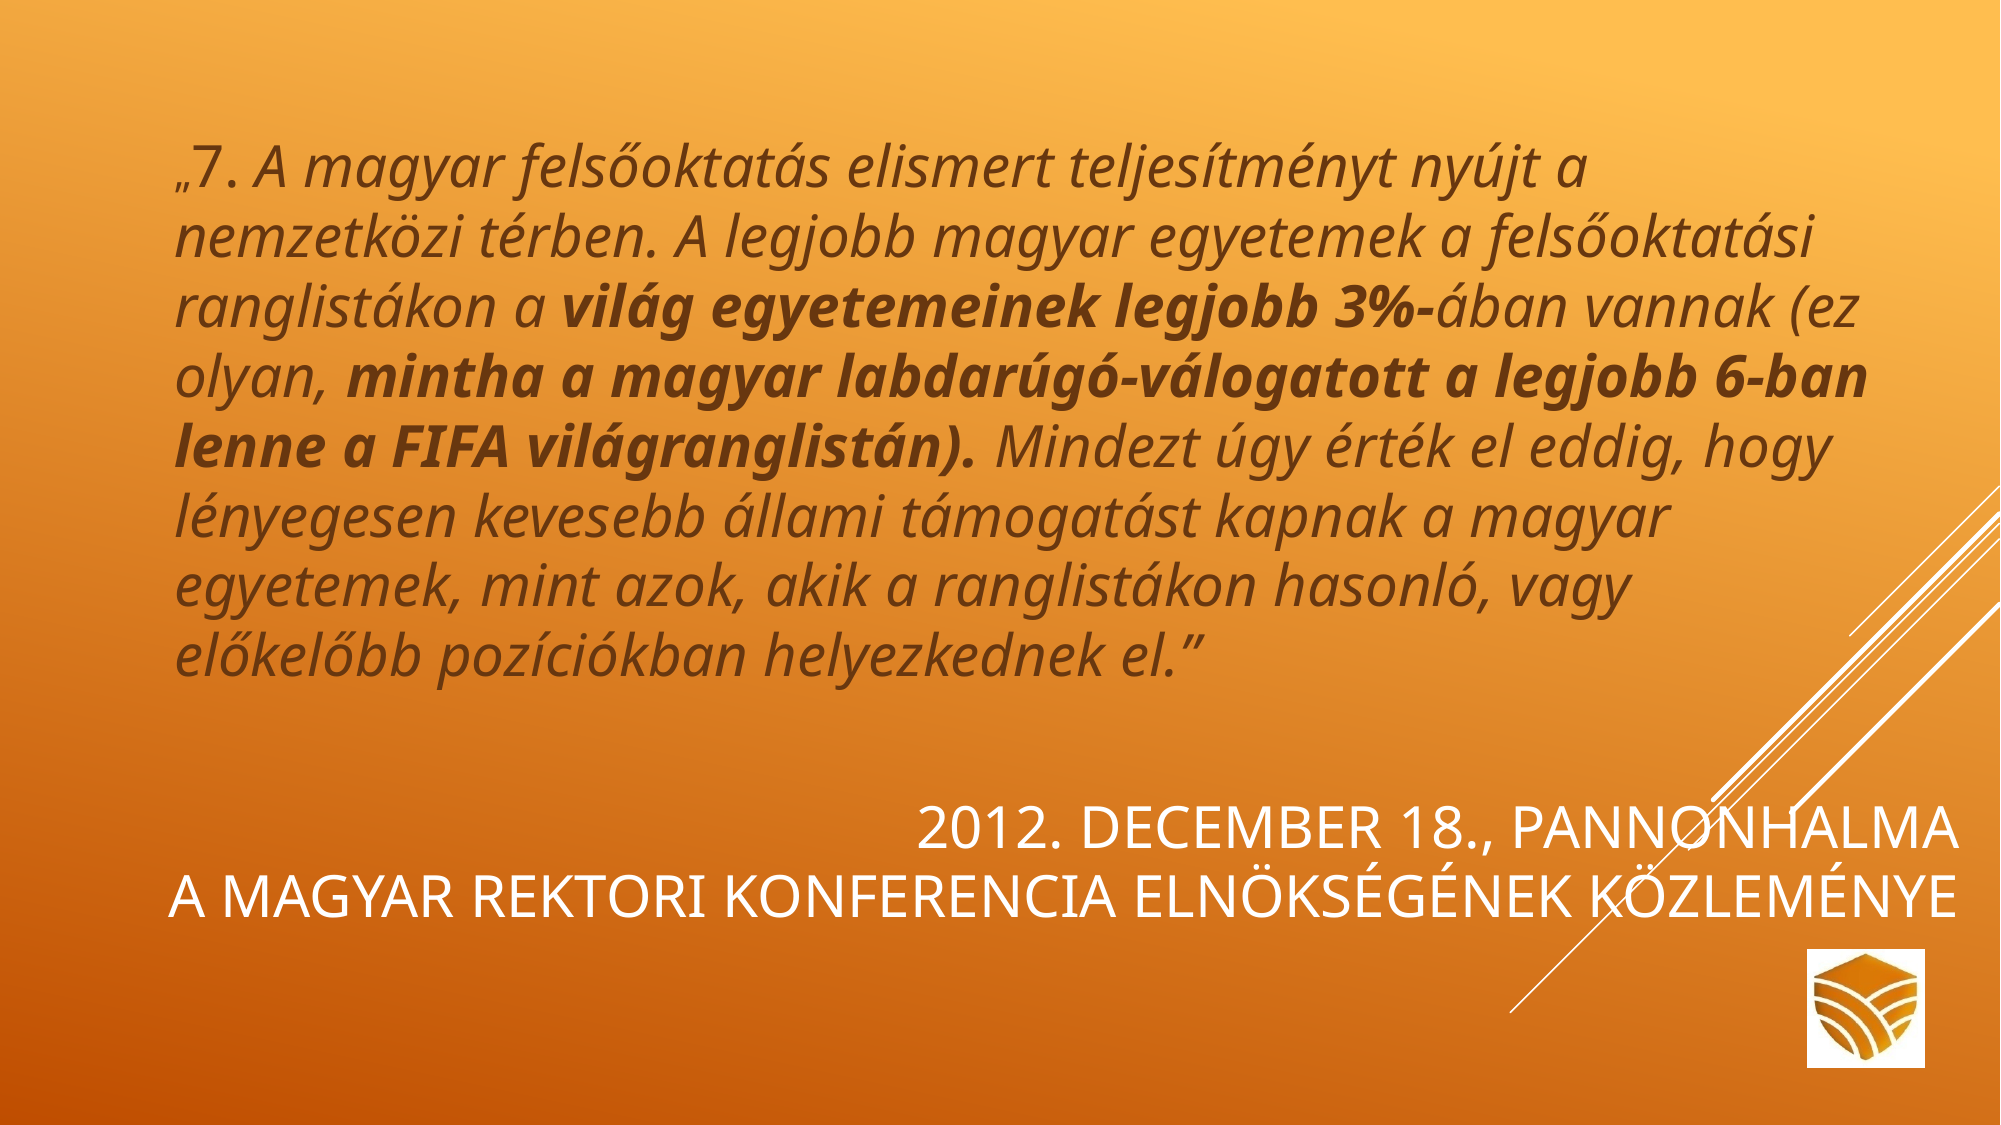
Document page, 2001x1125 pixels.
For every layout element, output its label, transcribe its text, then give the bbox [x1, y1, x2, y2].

list „7. A magyar felsőoktatás elismert teljesítményt nyújt a nemzetközi térben. A legjobb magyar egyetemek a felsőoktatási ranglistákon a világ egyetemeinek legjobb 3%-ában vannak (ez olyan, mintha a magyar labdarúgó-válogatott a legjobb 6-ban lenne a FIFA világranglistán). Mindezt úgy érték el eddig, hogy lényegesen kevesebb állami támogatást kapnak a magyar egyetemek, mint azok, akik a ranglistákon hasonló, vagy előkelőbb pozíciókban helyezkednek el.” [112, 112, 1897, 706]
title 2012. december 18., Pannonhalma a magyar rektori konferencia elnökségének közleménye [42, 736, 1975, 984]
picture [1807, 949, 1925, 1068]
